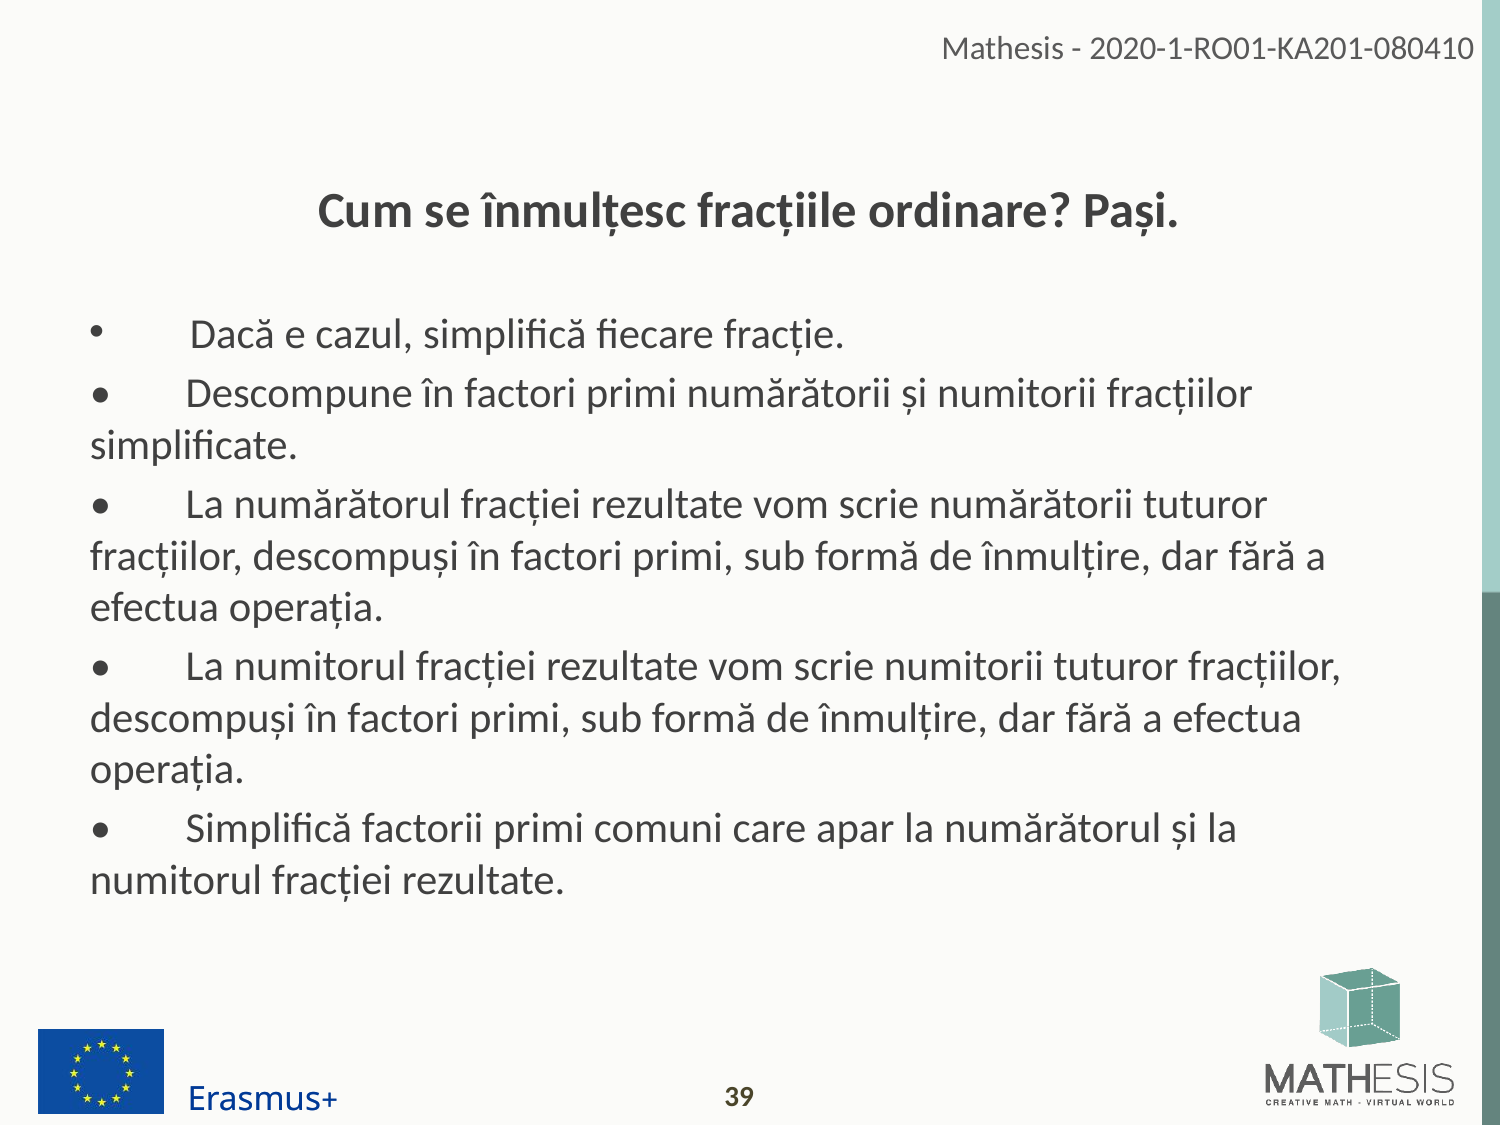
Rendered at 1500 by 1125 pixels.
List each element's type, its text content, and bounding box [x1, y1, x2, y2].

list Cum se înmulțesc fracțiile ordinare? Pași. Dacă e cazul, simplifică fiecare fracție. • Descompune în factori primi numărătorii și numitorii fracțiilor simplificate. • La numărătorul fracției rezultate vom scrie numărătorii tuturor fracțiilor, descompuși în factori primi, sub formă de înmulțire, dar fără a efectua operația. • La numitorul fracției rezultate vom scrie numitorii tuturor fracțiilor, descompuși în factori primi, sub formă de înmulțire, dar fără a efectua operația. • Simplifică factorii primi comuni care apar la numărătorul și la numitorul fracției rezultate. [75, 169, 1425, 912]
picture [38, 1029, 164, 1114]
